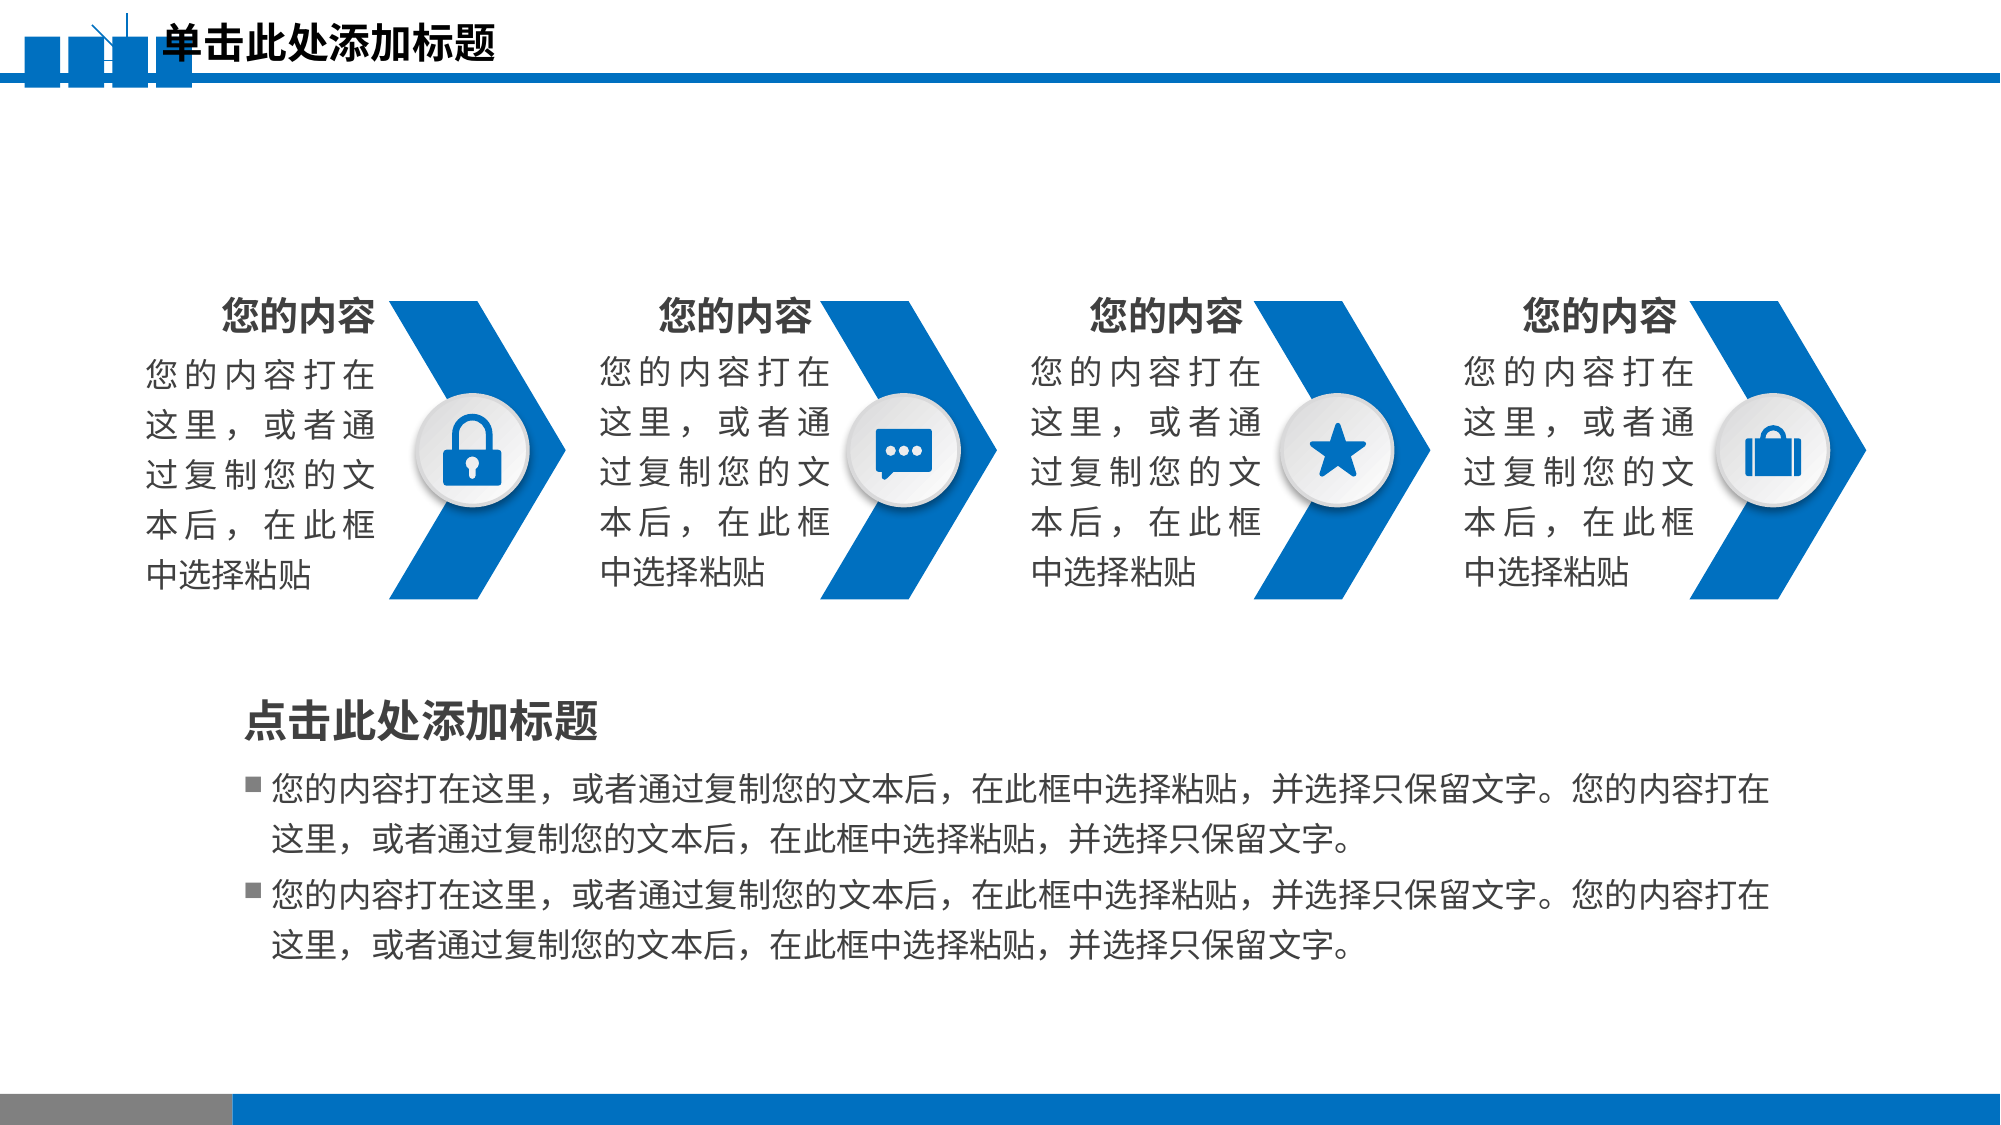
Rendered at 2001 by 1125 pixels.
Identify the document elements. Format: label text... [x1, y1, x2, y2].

text_box 您的内容打在这里，或者通过复制您的文本后，在此框中选择粘贴，并选择只保留文字。您的内容打在这里，或者通过复制您的文本后，在此框中选择粘贴，并选择只保留文字。 您的内容打在这里，或者通过复制您的文本后，在此框中选择粘贴，并选择只保留文字。您的内容打在这里，或者通过复制您的文本后，在此框中选择粘贴，并选择只保留文字。 [228, 750, 1788, 972]
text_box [1018, 285, 1431, 600]
text_box 点击此处添加标题 [228, 672, 636, 750]
text_box 单击此处添加标题 [147, 9, 587, 73]
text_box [587, 285, 998, 600]
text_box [1452, 285, 1867, 600]
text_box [133, 285, 566, 601]
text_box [79, 12, 128, 61]
text_box [230, 1092, 2000, 1125]
text_box [0, 1092, 230, 1125]
